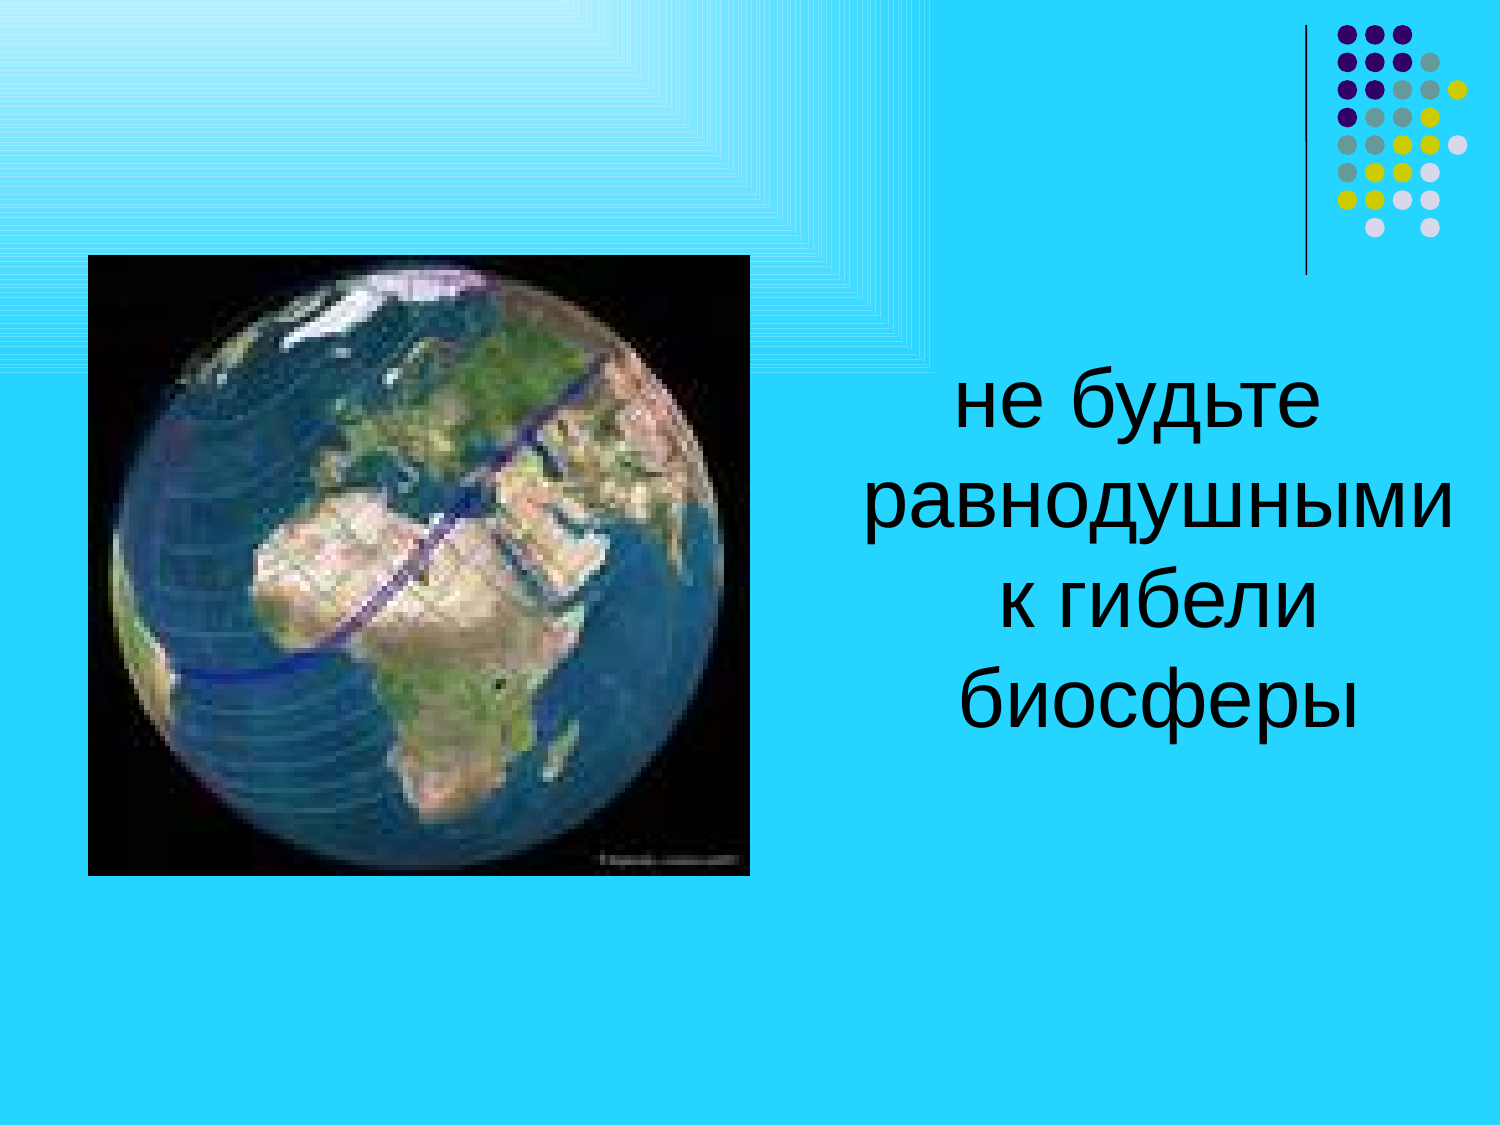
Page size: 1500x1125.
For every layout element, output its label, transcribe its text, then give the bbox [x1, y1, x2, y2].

list не будьте равнодушными к гибели биосферы [761, 255, 1500, 977]
picture [88, 255, 751, 876]
